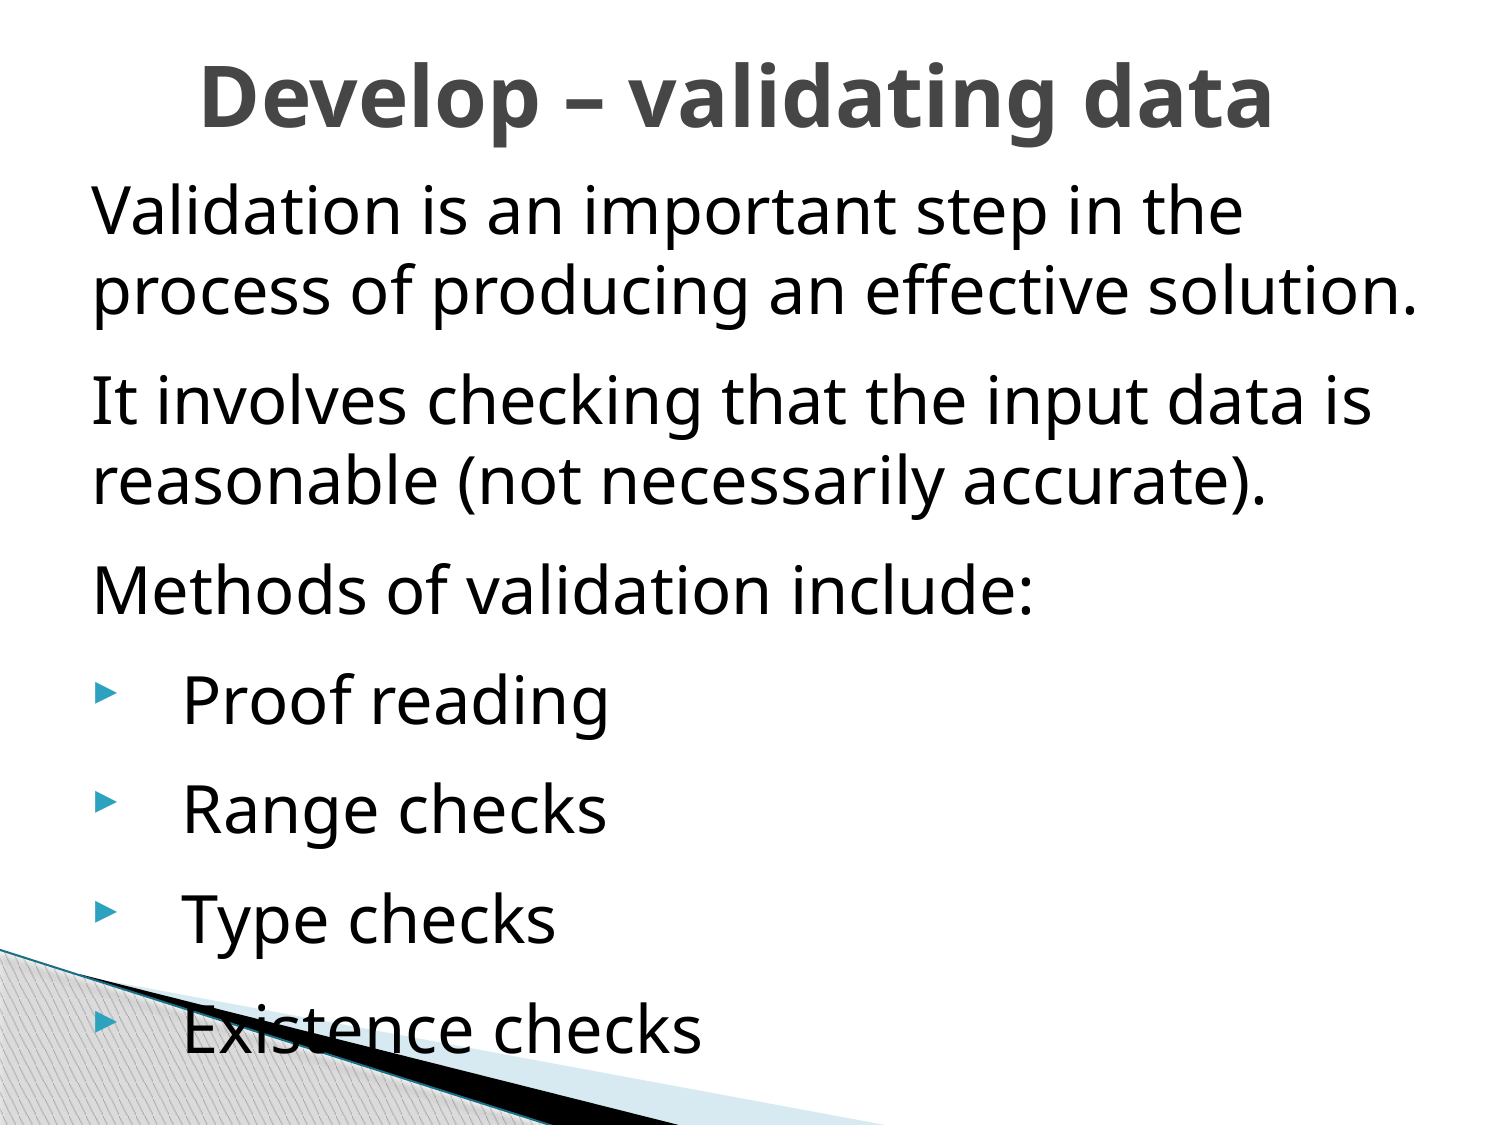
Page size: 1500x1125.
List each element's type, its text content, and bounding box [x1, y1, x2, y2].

list Validation is an important step in the process of producing an effective solution. It involves checking that the input data is reasonable (not necessarily accurate). Methods of validation include: Proof reading Range checks Type checks Existence checks [76, 160, 1447, 1106]
title Develop – validating data [100, 0, 1376, 188]
